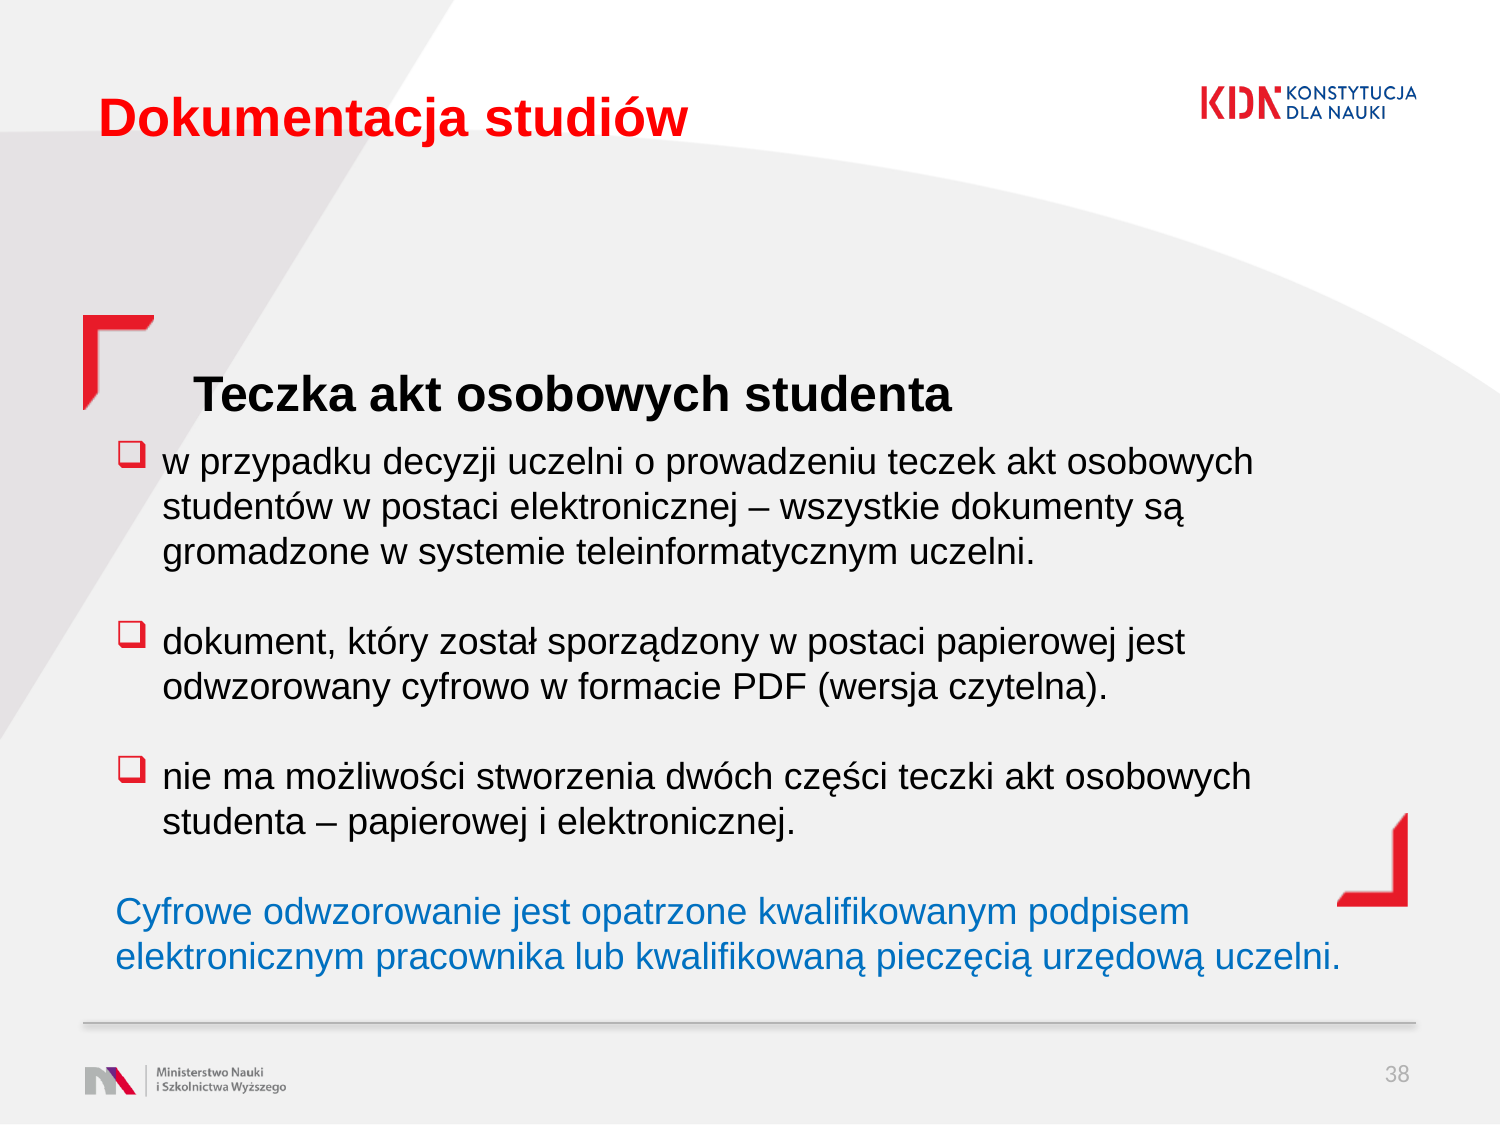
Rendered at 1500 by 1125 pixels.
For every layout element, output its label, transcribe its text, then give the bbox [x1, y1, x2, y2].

text_box Teczka akt osobowych studenta [178, 354, 1352, 429]
list w przypadku decyzji uczelni o prowadzeniu teczek akt osobowych studentów w postaci elektronicznej – wszystkie dokumenty są gromadzone w systemie teleinformatycznym uczelni. dokument, który został sporządzony w postaci papierowej jest odwzorowany cyfrowo w formacie PDF (wersja czytelna). nie ma możliwości stworzenia dwóch części teczki akt osobowych studenta – papierowej i elektronicznej. Cyfrowe odwzorowanie jest opatrzone kwalifikowanym podpisem elektronicznym pracownika lub kwalifikowaną pieczęcią urzędową uczelni. [100, 429, 1388, 965]
picture [0, 0, 1500, 1125]
slide_number 38 [1074, 1042, 1425, 1103]
title Dokumentacja studiów [83, 74, 1170, 143]
